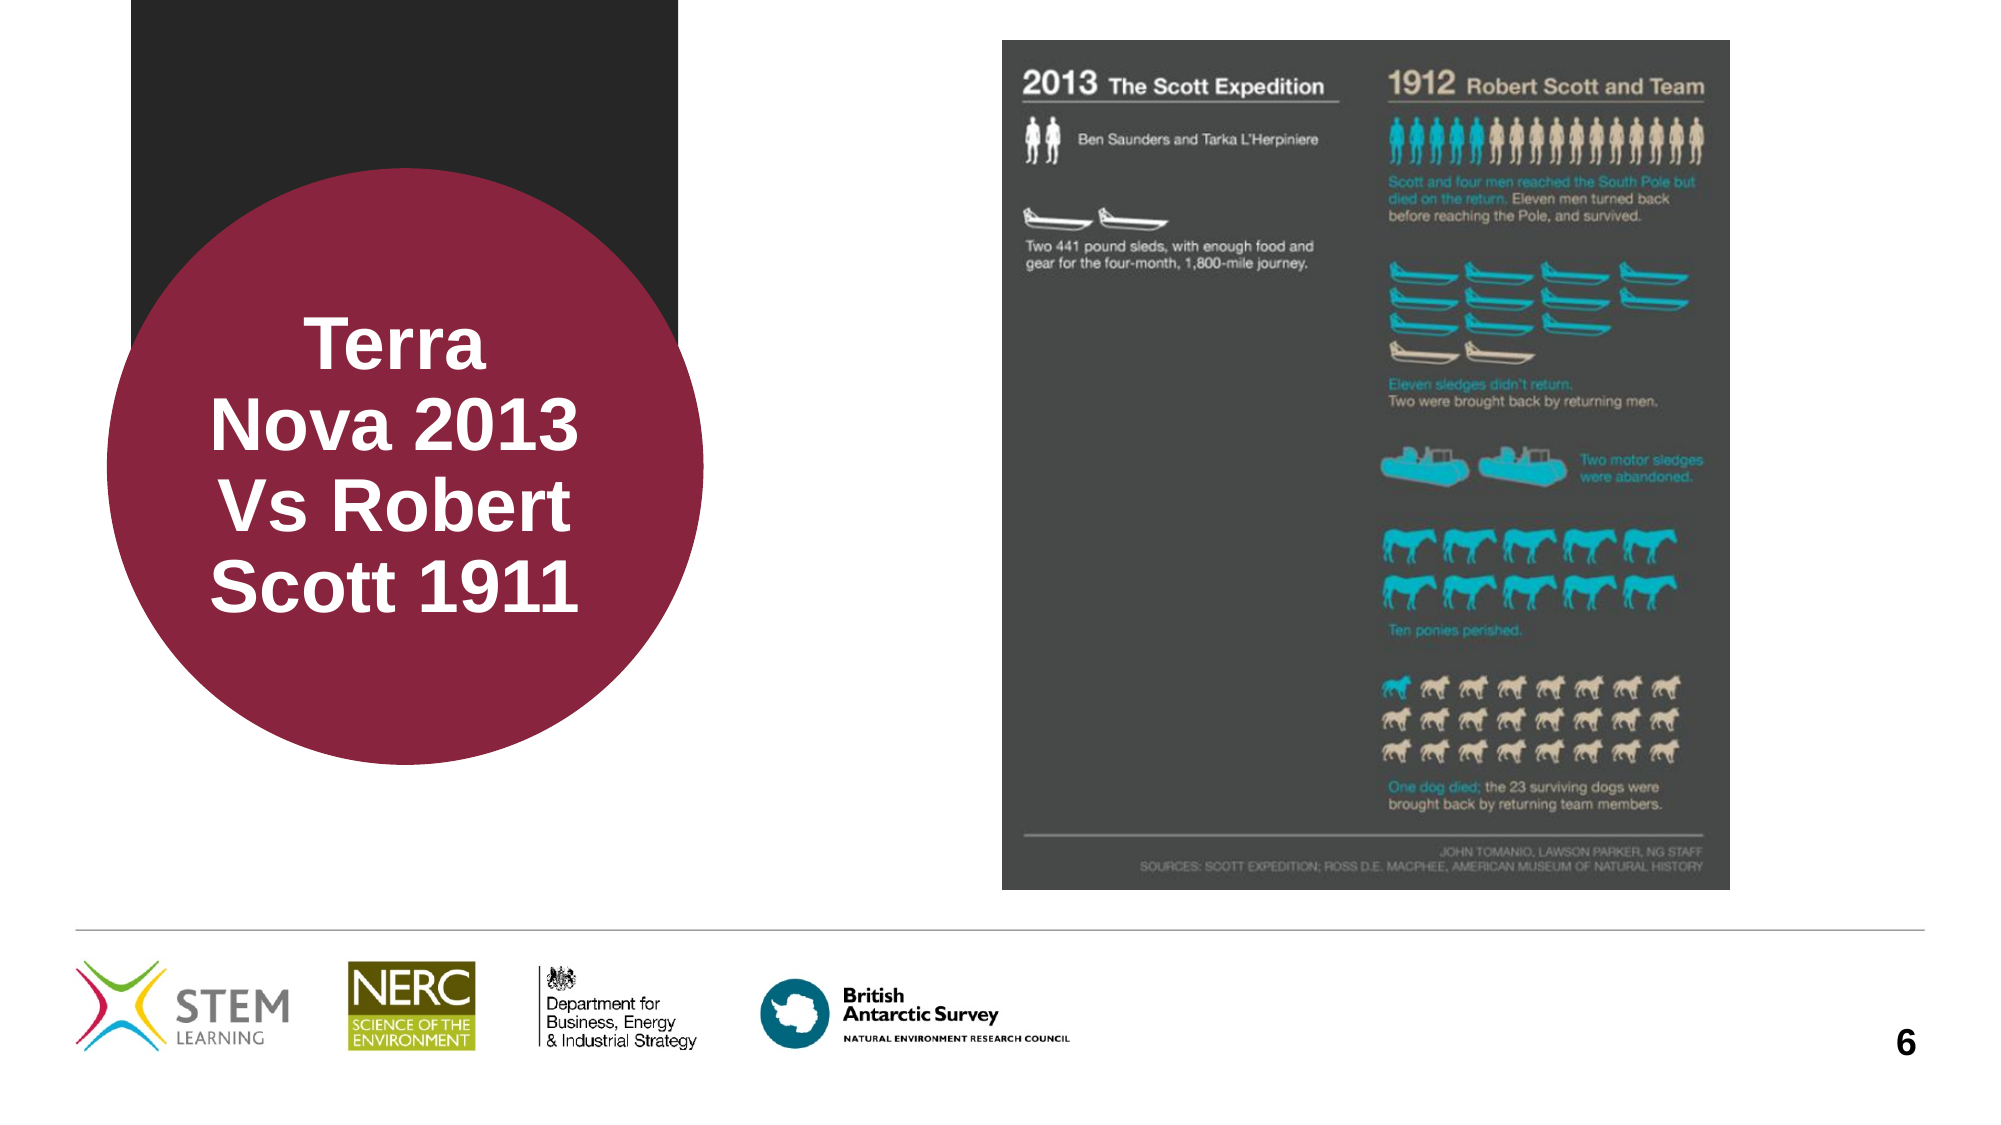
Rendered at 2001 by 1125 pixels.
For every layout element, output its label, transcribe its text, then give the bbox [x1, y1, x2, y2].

text_box [112, 531, 698, 766]
text_box [130, 0, 680, 346]
text_box Terra Nova 2013 Vs Robert Scott 1911 [108, 402, 702, 531]
text_box [112, 167, 698, 402]
picture [37, 40, 1965, 1105]
slide_number 6 [1437, 1010, 1932, 1071]
